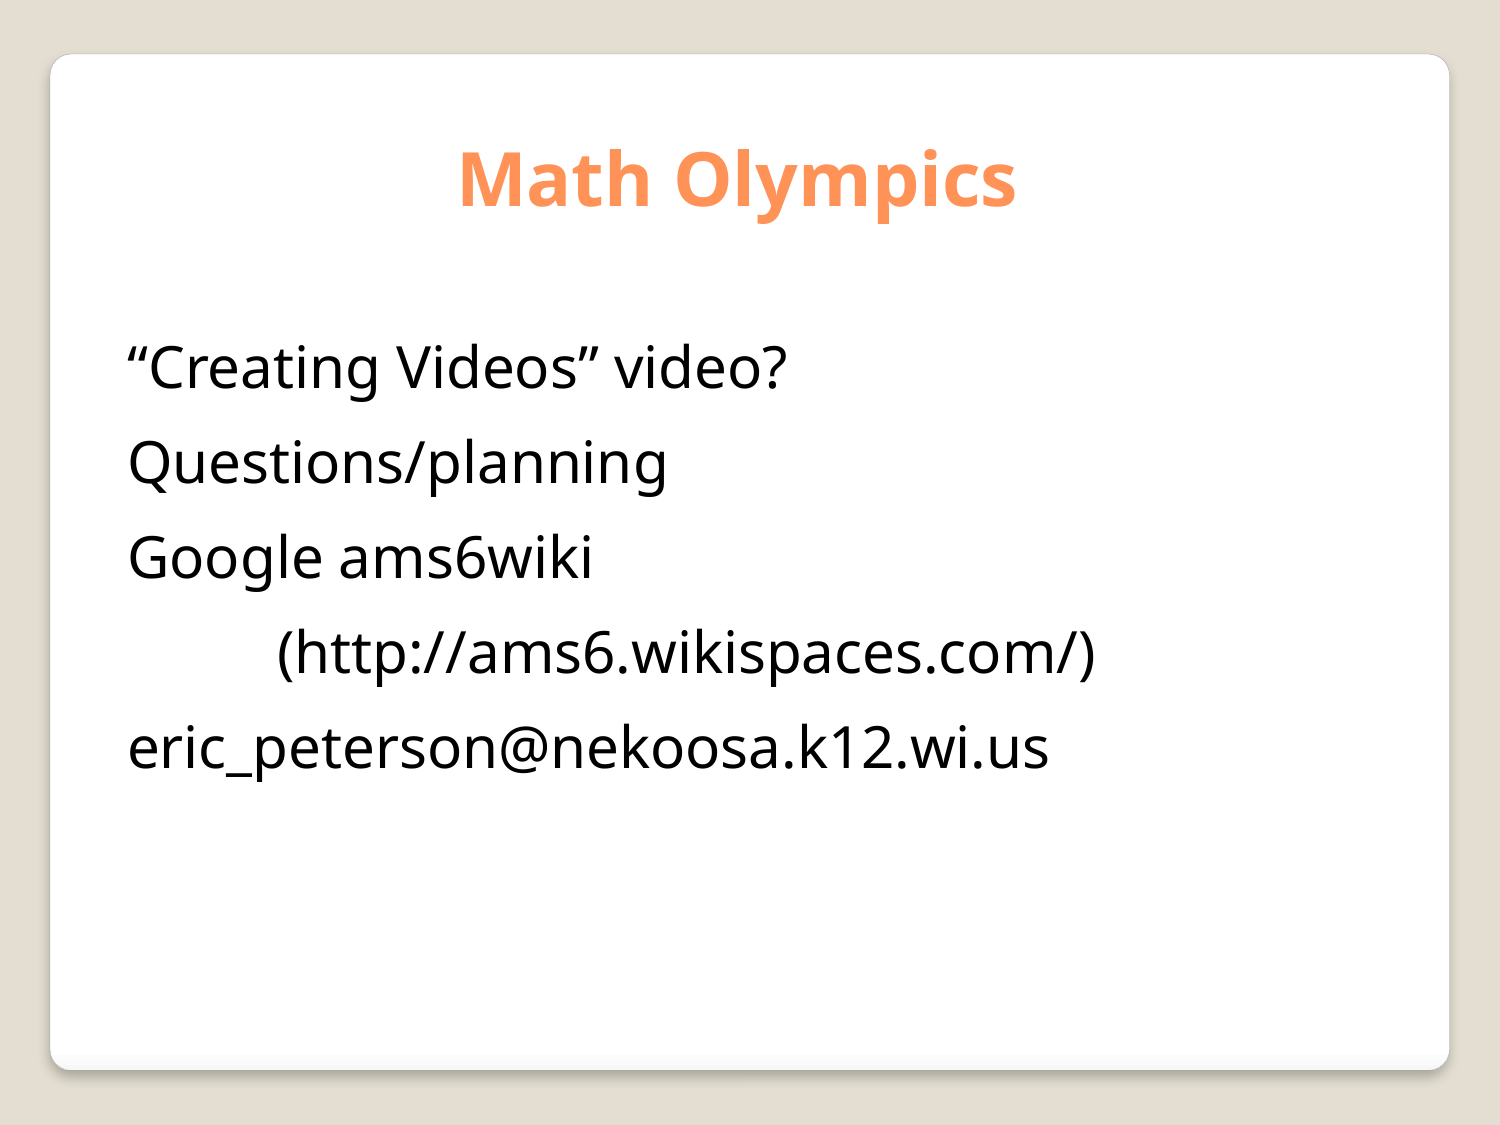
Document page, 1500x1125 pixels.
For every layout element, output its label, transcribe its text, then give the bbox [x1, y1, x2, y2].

text_box Math Olympics [99, 0, 1375, 229]
text_box “Creating Videos” video? Questions/planning Google ams6wiki (http://ams6.wikispaces.com/) eric_peterson@nekoosa.k12.wi.us [112, 323, 1363, 788]
